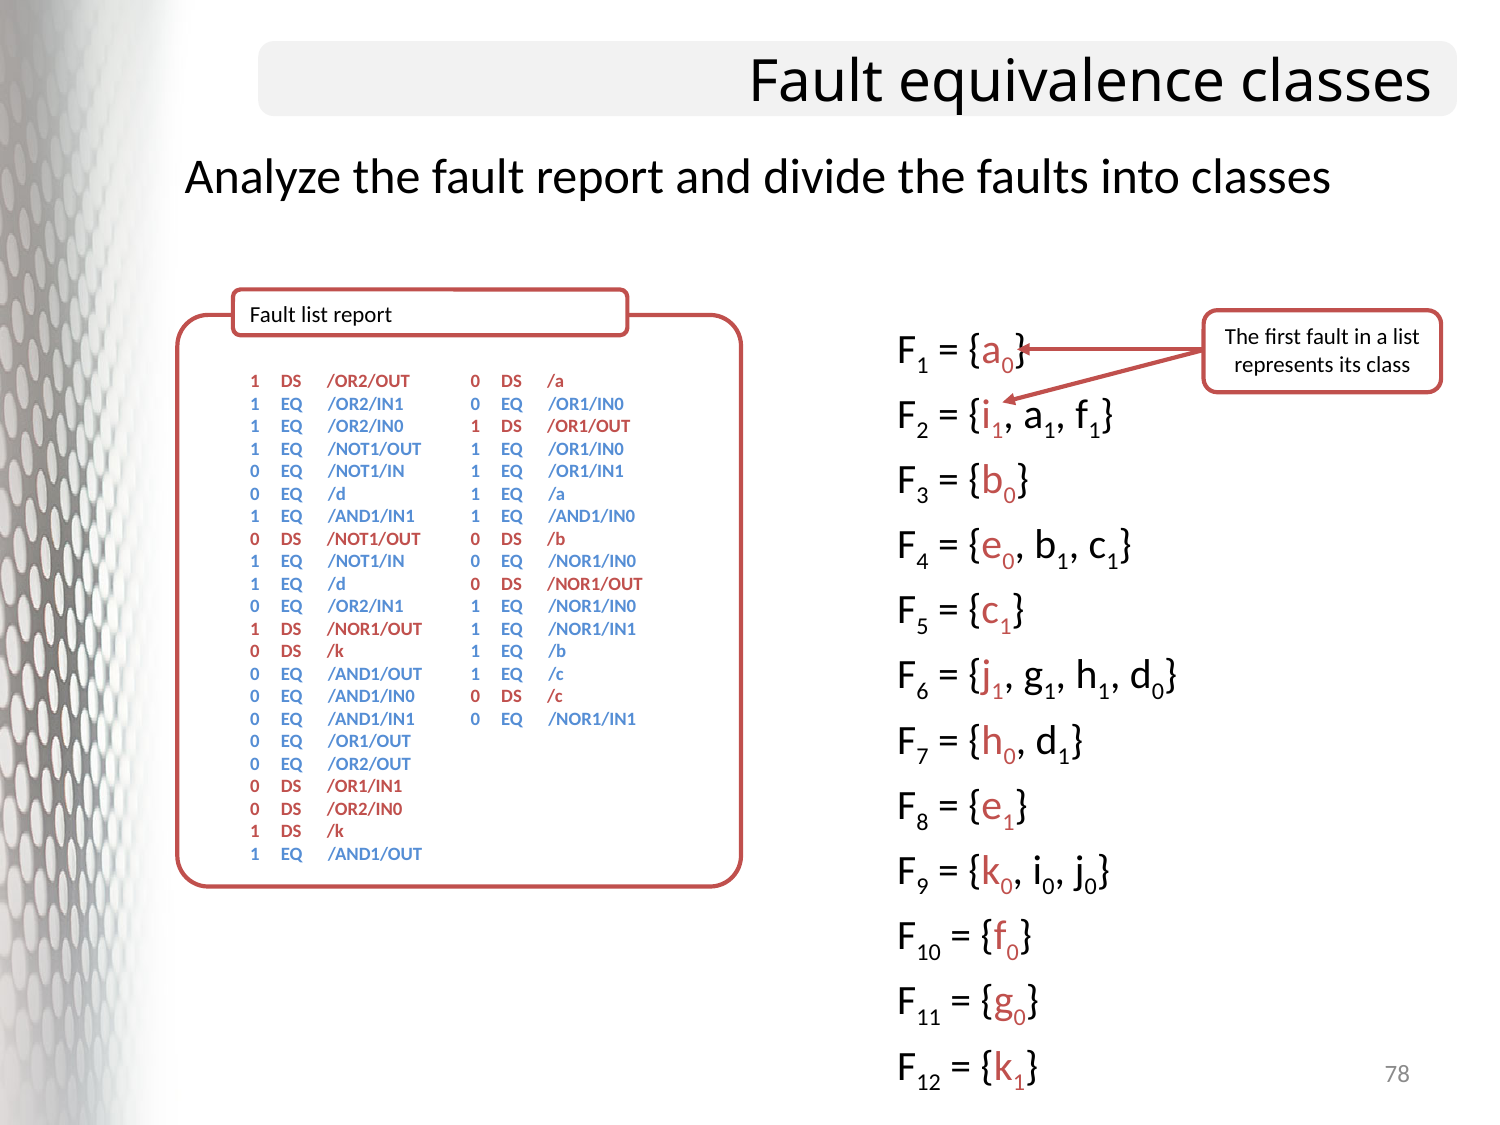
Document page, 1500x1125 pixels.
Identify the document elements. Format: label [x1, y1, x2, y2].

list [169, 136, 1462, 217]
text_box [177, 289, 742, 887]
title [258, 40, 1449, 117]
slide_number [1074, 1042, 1425, 1103]
picture [0, 0, 200, 1125]
text_box [882, 308, 1444, 1064]
